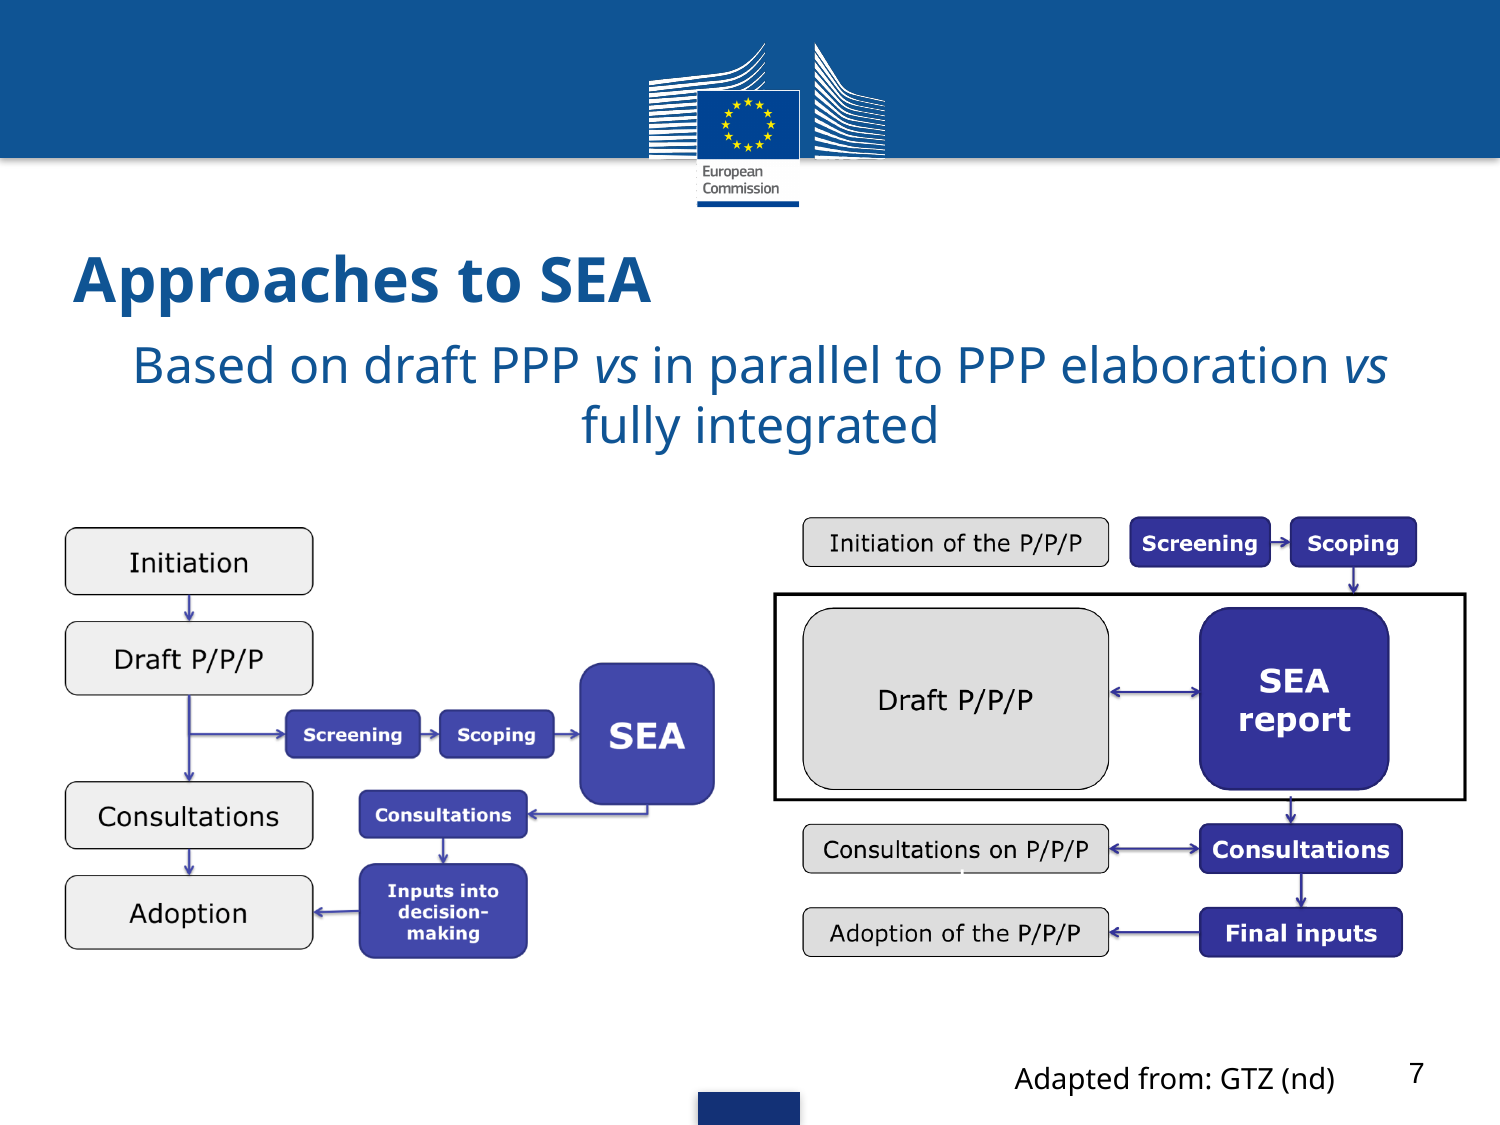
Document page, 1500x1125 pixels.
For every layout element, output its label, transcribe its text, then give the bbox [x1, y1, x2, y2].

text_box Adapted from: GTZ (nd) [699, 1052, 1350, 1103]
slide_number 7 [1393, 1046, 1500, 1125]
title Approaches to SEA [0, 200, 1350, 355]
picture [773, 515, 1467, 958]
picture [649, 42, 885, 200]
picture [64, 526, 715, 959]
list Based on draft PPP vs in parallel to PPP elaboration vs fully integrated [75, 326, 1447, 516]
